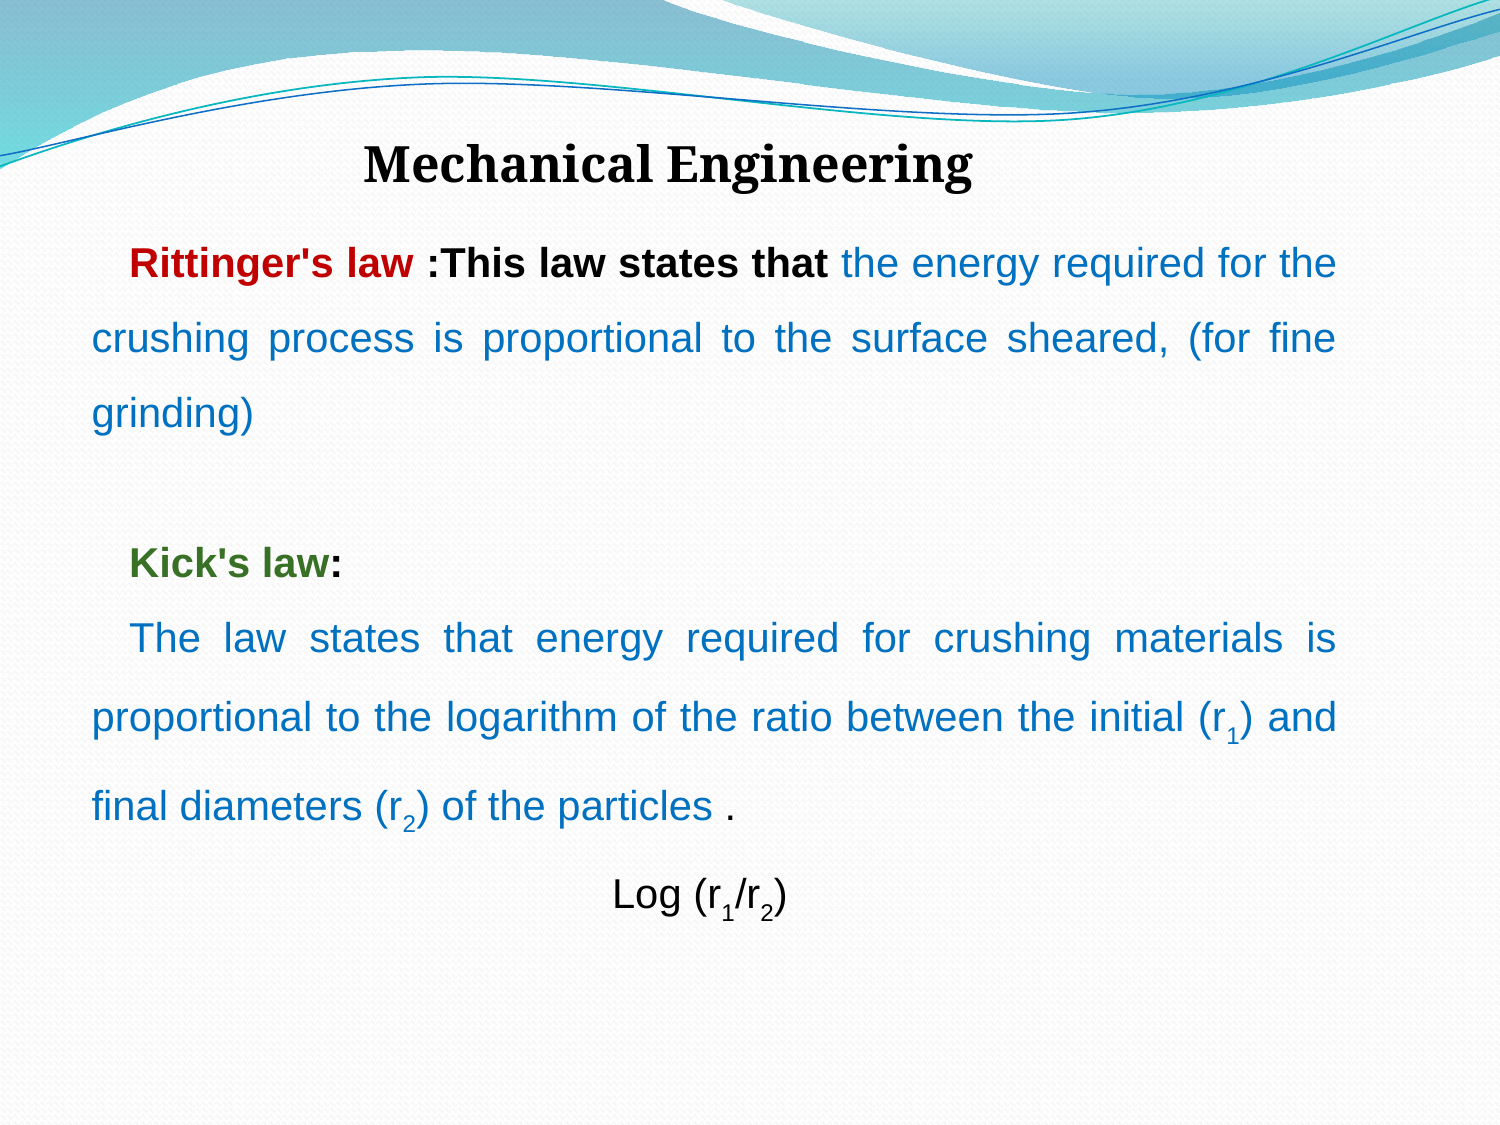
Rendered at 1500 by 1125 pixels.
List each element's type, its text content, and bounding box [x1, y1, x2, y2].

text_box Mechanical Engineering [348, 125, 989, 201]
text_box Rittinger's law :This law states that the energy required for the crushing process is proportional to the surface sheared, (for fine grinding) Kick's law: The law states that energy required for crushing materials is proportional to the log­arithm of the ratio between the initial (r1) and final diameters (r2) of the particles . Log (r1/r2) [76, 203, 1353, 934]
